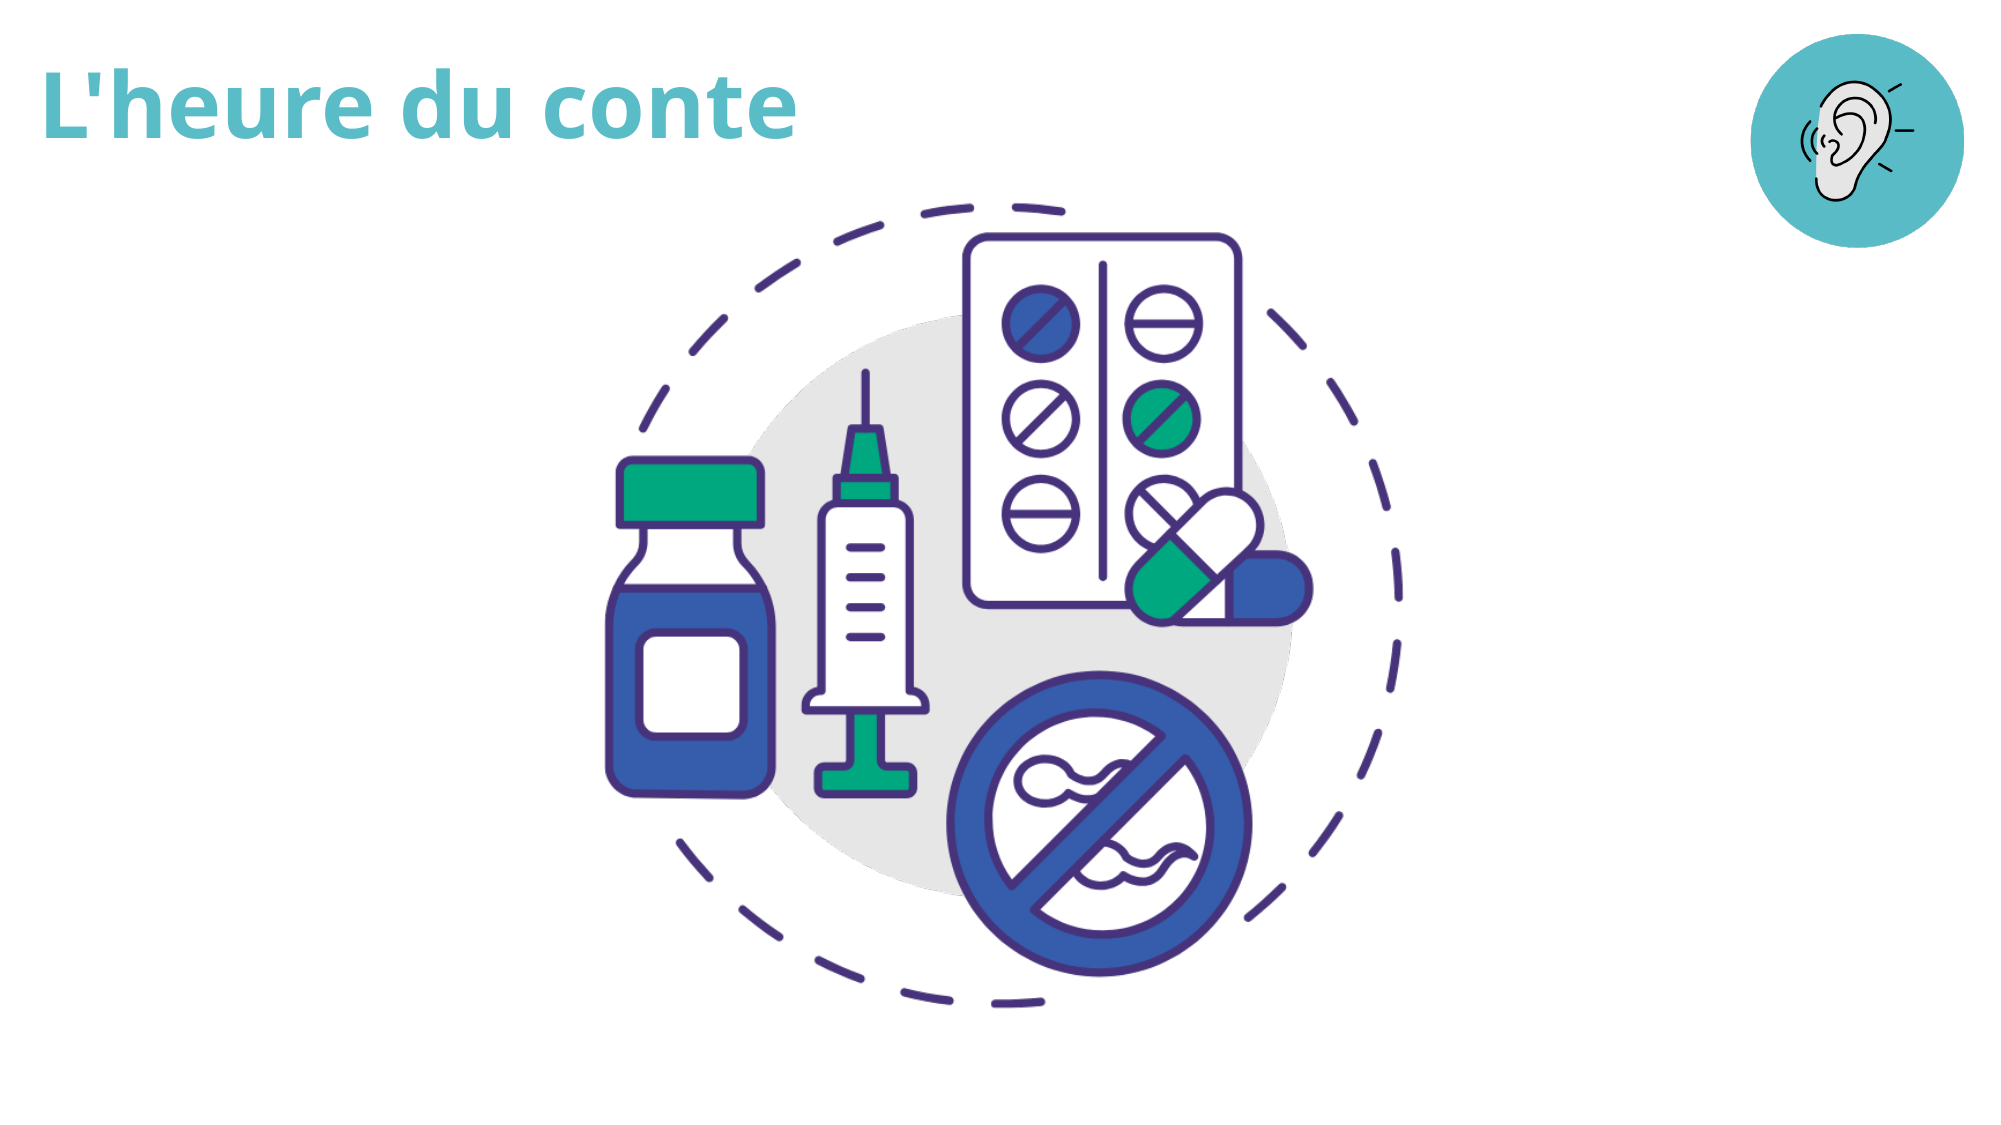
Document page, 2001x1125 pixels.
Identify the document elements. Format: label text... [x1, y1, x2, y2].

title L'heure du conte [23, 0, 1748, 218]
picture [1747, 31, 1967, 250]
picture [580, 192, 1420, 1026]
